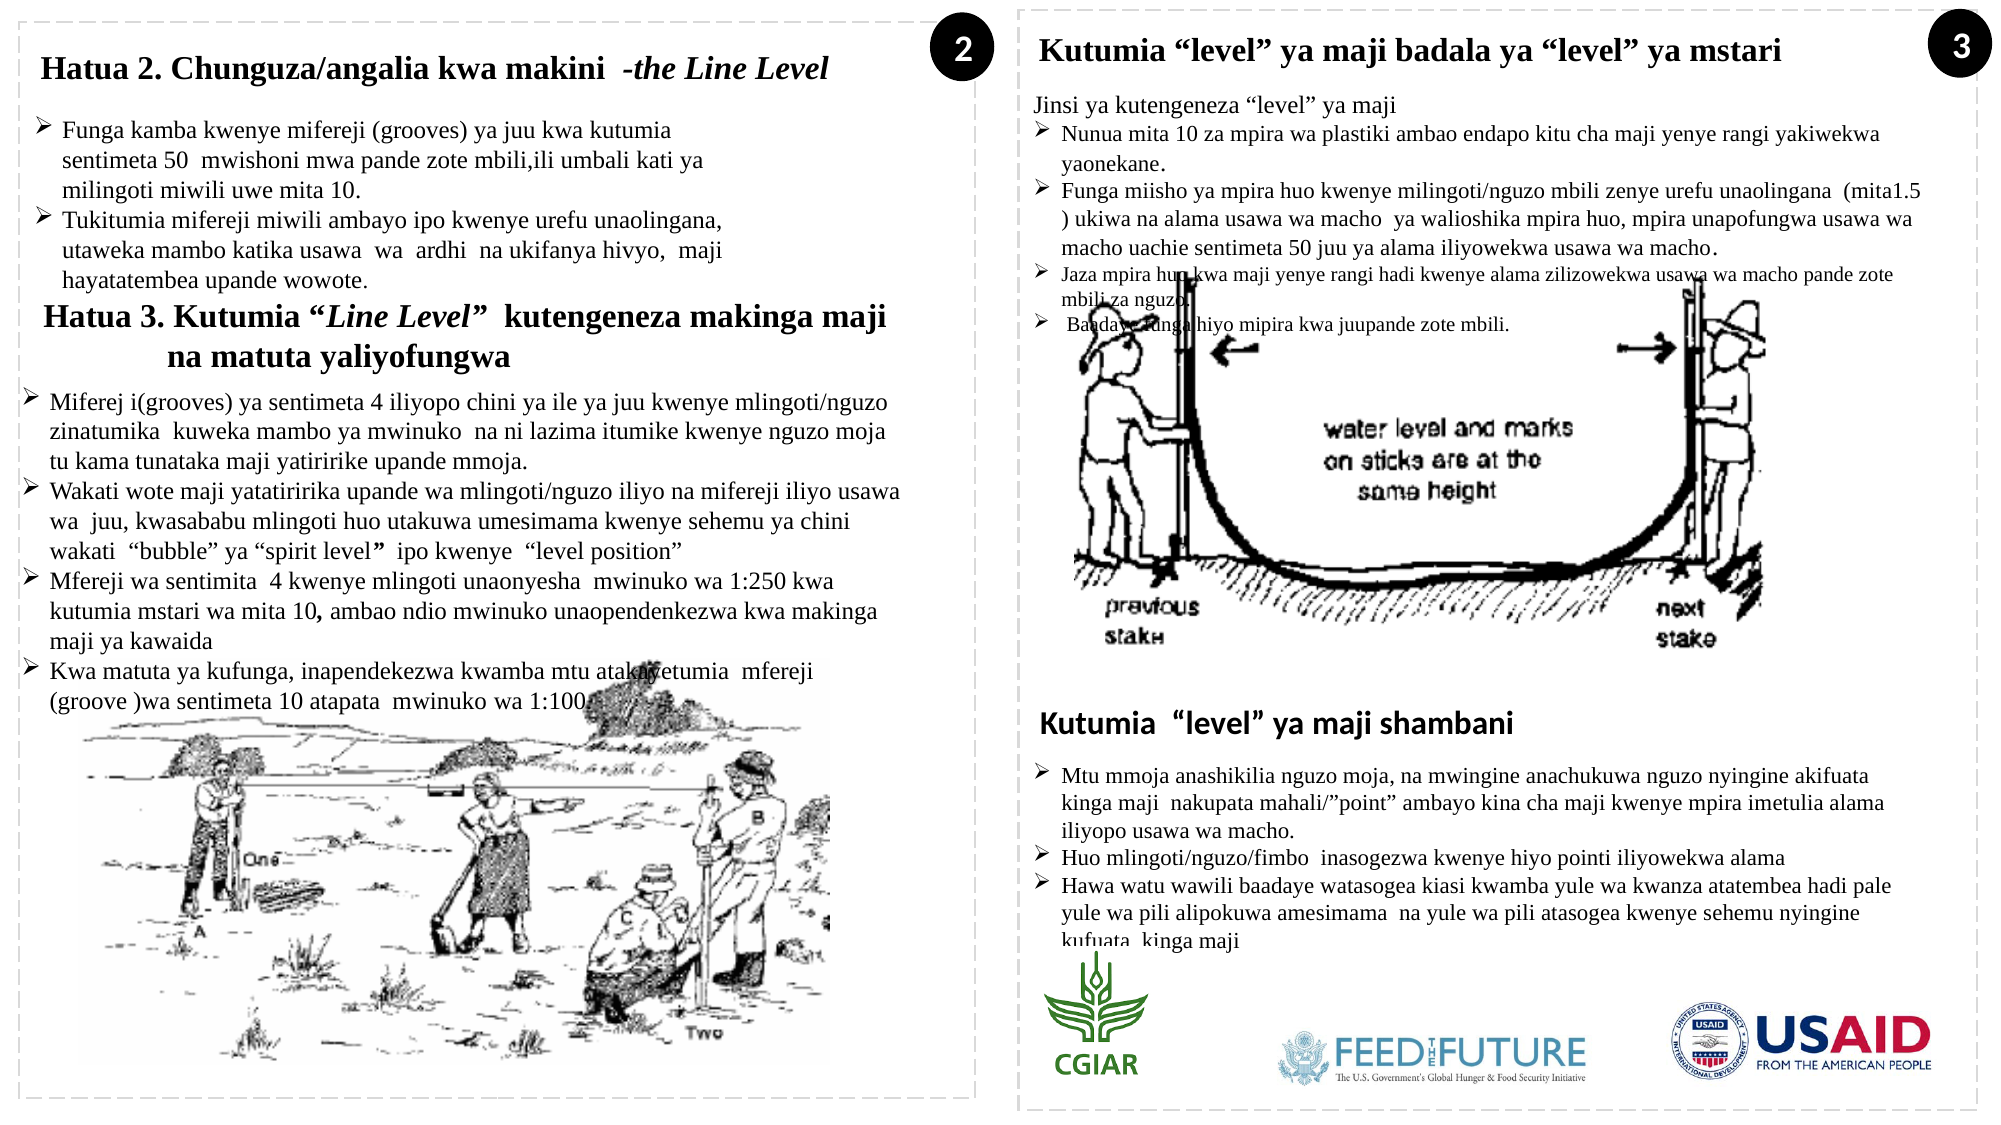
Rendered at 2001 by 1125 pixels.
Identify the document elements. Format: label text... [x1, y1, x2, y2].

text_box Kutumia “level” ya maji shambani [1025, 694, 1531, 749]
text_box Jinsi ya kutengeneza “level” ya maji Nunua mita 10 za mpira wa plastiki ambao endapo kitu cha maji yenye rangi yakiwekwa yaonekane. Funga miisho ya mpira huo kwenye milingoti/nguzo mbili zenye urefu unaolingana (mita1.5 ) ukiwa na alama usawa wa macho ya walioshika mpira huo, mpira unapofungwa usawa wa macho uachie sentimeta 50 juu ya alama iliyowekwa usawa wa macho. Jaza mpira huo kwa maji yenye rangi hadi kwenye alama zilizowekwa usawa wa macho pande zote mbili za nguzo. Baadaye funga hiyo mipira kwa juupande zote mbili. [1018, 81, 1941, 344]
picture [1074, 266, 1780, 659]
text_box 2 [928, 11, 996, 83]
text_box Miferej i(grooves) ya sentimeta 4 iliyopo chini ya ile ya juu kwenye mlingoti/nguzo zinatumika kuweka mambo ya mwinuko na ni lazima itumike kwenye nguzo moja tu kama tunataka maji yatiririke upande mmoja. Wakati wote maji yatatiririka upande wa mlingoti/nguzo iliyo na mifereji iliyo usawa wa juu, kwasababu mlingoti huo utakuwa umesimama kwenye sehemu ya chini wakati “bubble” ya “spirit level” ipo kwenye “level position” Mfereji wa sentimita 4 kwenye mlingoti unaonyesha mwinuko wa 1:250 kwa kutumia mstari wa mita 10, ambao ndio mwinuko unaopendenkezwa kwa makinga maji ya kawaida Kwa matuta ya kufunga, inapendekezwa kwamba mtu atakayetumia mfereji (groove )wa sentimeta 10 atapata mwinuko wa 1:100. [6, 377, 922, 722]
picture [1034, 946, 1158, 1094]
text_box Funga kamba kwenye mifereji (grooves) ya juu kwa kutumia sentimeta 50 mwishoni mwa pande zote mbili,ili umbali kati ya milingoti miwili uwe mita 10. Tukitumia mifereji miwili ambayo ipo kwenye urefu unaolingana, utaweka mambo katika usawa wa ardhi na ukifanya hivyo, maji hayatatembea upande wowote. [19, 106, 756, 301]
picture [76, 658, 830, 1065]
text_box Kutumia “level” ya maji badala ya “level” ya mstari [1024, 20, 1799, 76]
text_box Mtu mmoja anashikilia nguzo moja, na mwingine anachukuwa nguzo nyingine akifuata kinga maji nakupata mahali/”point” ambayo kina cha maji kwenye mpira imetulia alama iliyopo usawa wa macho. Huo mlingoti/nguzo/fimbo inasogezwa kwenye hiyo pointi iliyowekwa alama Hawa watu wawili baadaye watasogea kiasi kwamba yule wa kwanza atatembea hadi pale yule wa pili alipokuwa amesimama na yule wa pili atasogea kwenye sehemu nyingine kufuata kinga maji [1018, 753, 1914, 960]
text_box 3 [1926, 7, 1994, 79]
picture [1252, 1010, 1614, 1110]
picture [1632, 978, 1968, 1108]
text_box Hatua 2. Chunguza/angalia kwa makini -the Line Level [25, 39, 845, 94]
text_box [1017, 9, 1978, 1111]
text_box Hatua 3. Kutumia “Line Level” kutengeneza makinga maji na matuta yaliyofungwa [28, 287, 911, 382]
text_box [18, 21, 976, 1099]
